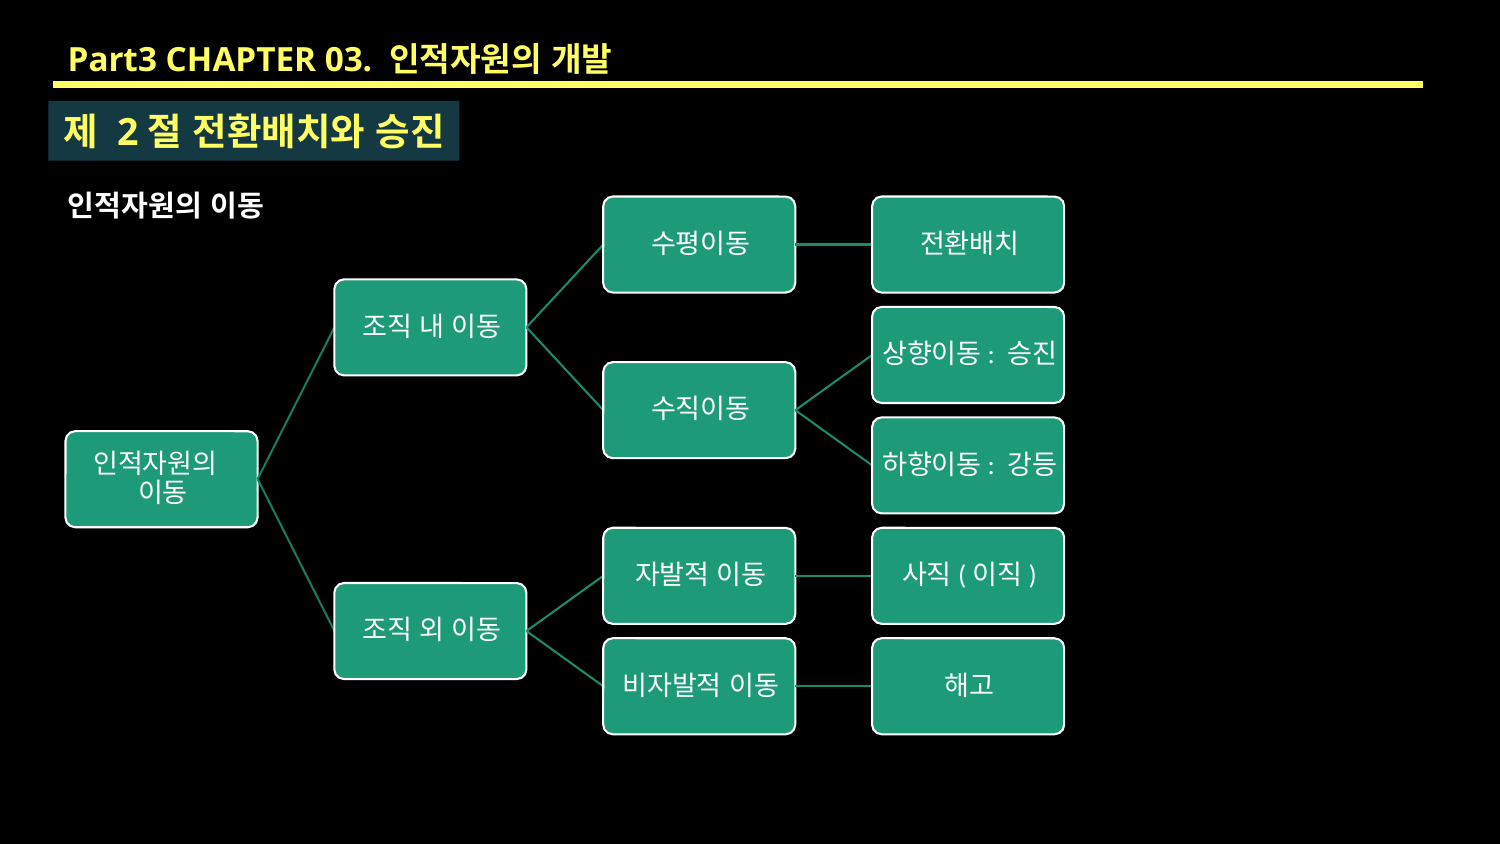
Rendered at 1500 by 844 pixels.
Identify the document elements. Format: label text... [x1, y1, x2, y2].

text_box 인적자원의 이동 [53, 161, 64, 230]
text_box 제 2절 전환배치와 승진 [48, 100, 460, 161]
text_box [64, 132, 1065, 799]
picture [52, 102, 97, 145]
